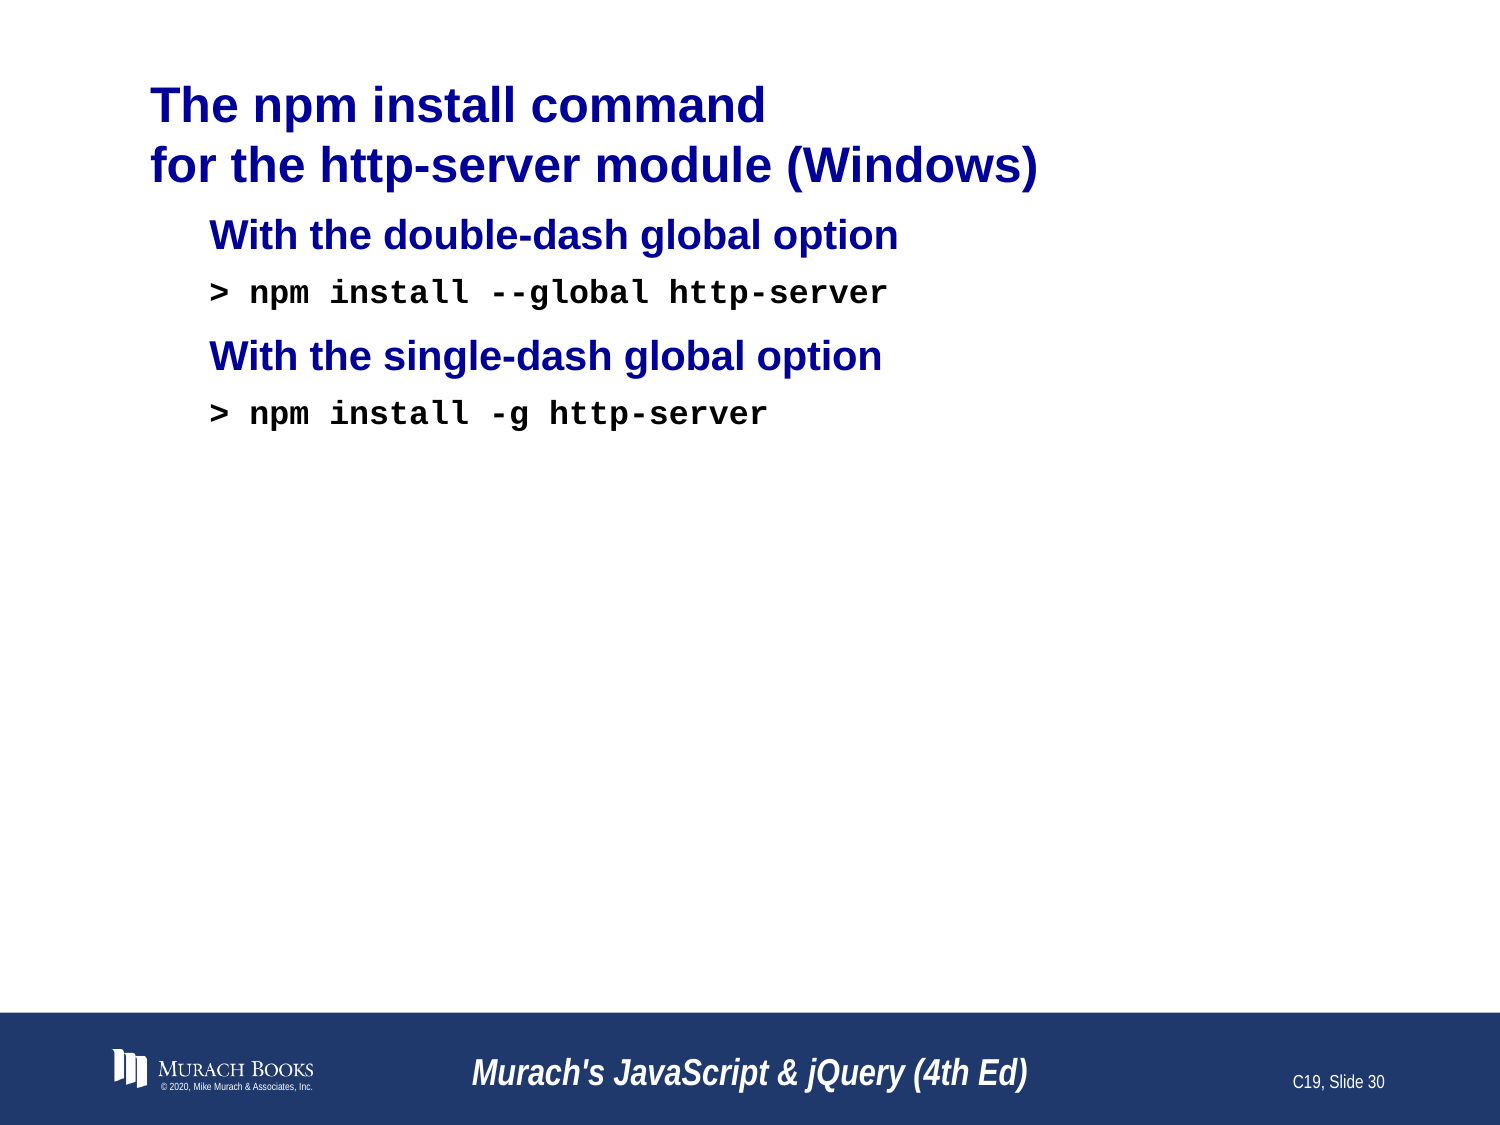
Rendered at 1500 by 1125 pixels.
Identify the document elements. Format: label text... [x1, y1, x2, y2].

title The npm install command for the http-server module (Windows) [150, 72, 1350, 194]
footer © 2020, Mike Murach & Associates, Inc. [12, 1025, 463, 1100]
slide_number Murach's JavaScript & jQuery (4th Ed) [463, 1025, 1050, 1100]
list With the double-dash global option > npm install --global http-server With the single-dash global option > npm install -g http-server [137, 200, 1350, 1000]
slide_number C19, Slide 30 [1087, 1025, 1400, 1100]
